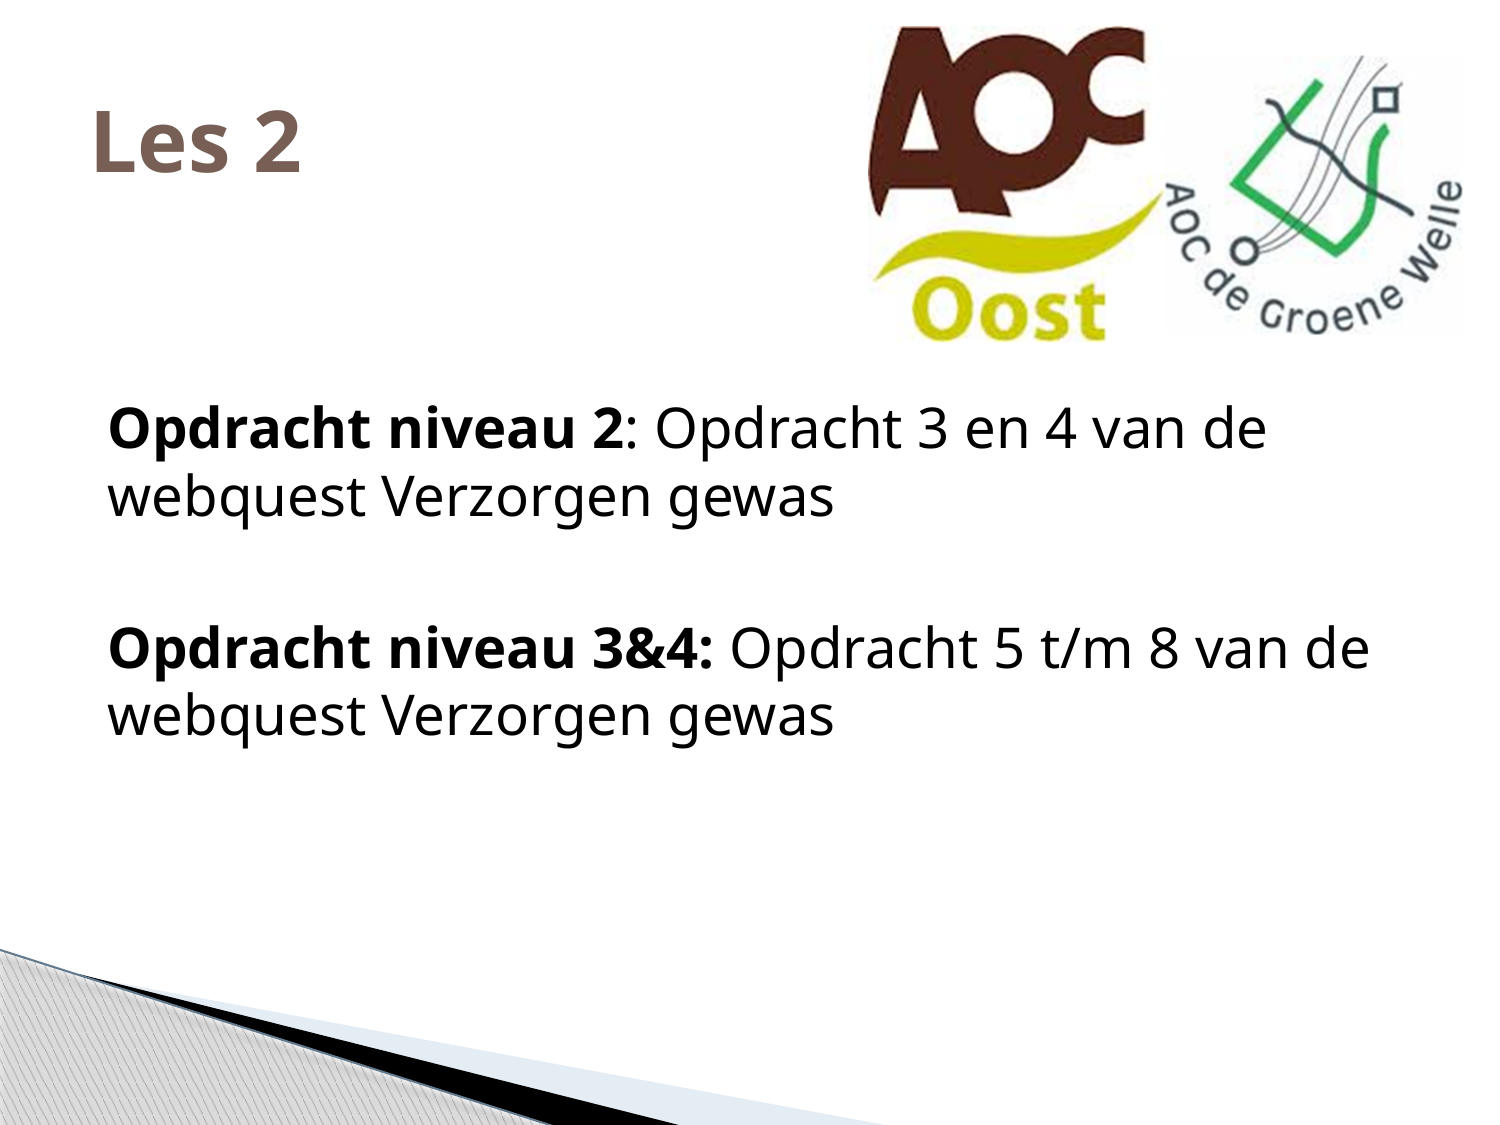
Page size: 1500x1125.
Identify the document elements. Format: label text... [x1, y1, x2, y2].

list Opdracht niveau 2: Opdracht 3 en 4 van de webquest Verzorgen gewas Opdracht niveau 3&4: Opdracht 5 t/m 8 van de webquest Verzorgen gewas [75, 385, 1425, 986]
title Les 2 [75, 45, 862, 233]
picture [867, 26, 1473, 365]
